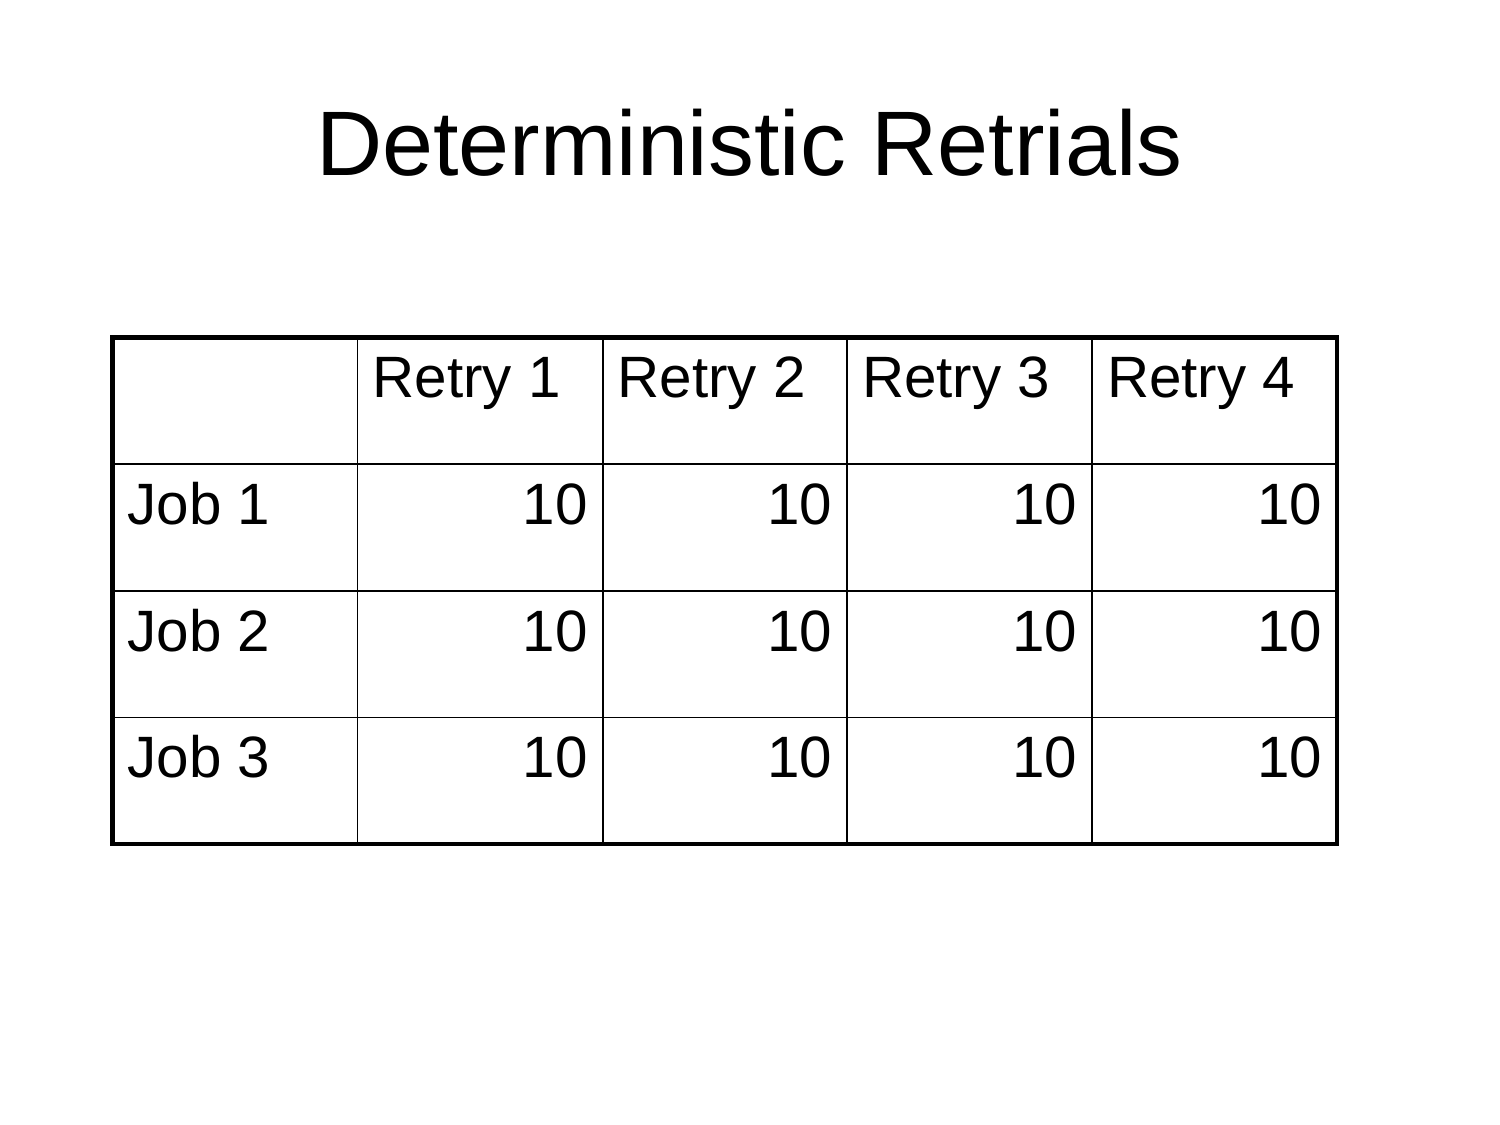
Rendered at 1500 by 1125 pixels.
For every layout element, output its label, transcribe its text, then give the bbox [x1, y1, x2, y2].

table_cell 10 [848, 592, 1091, 717]
table_header [115, 340, 357, 463]
table_cell 10 [848, 465, 1091, 590]
table_header Retry 1 [358, 340, 602, 463]
table_cell 10 [604, 465, 846, 590]
table_cell Job 3 [115, 718, 357, 842]
table_cell 10 [1093, 592, 1335, 717]
table_cell 10 [358, 718, 602, 842]
table_cell 10 [604, 592, 846, 717]
table_cell Job 1 [115, 465, 357, 590]
table_cell 10 [358, 592, 602, 717]
table_header Retry 4 [1093, 340, 1335, 463]
table_header Retry 3 [848, 340, 1091, 463]
table_cell 10 [358, 465, 602, 590]
table_cell 10 [1093, 465, 1335, 590]
table_header Retry 2 [604, 340, 846, 463]
table_cell 10 [848, 718, 1091, 842]
table_cell Job 2 [115, 592, 357, 717]
table_cell 10 [604, 718, 846, 842]
table_cell 10 [1093, 718, 1335, 842]
title Deterministic Retrials [74, 44, 1426, 233]
